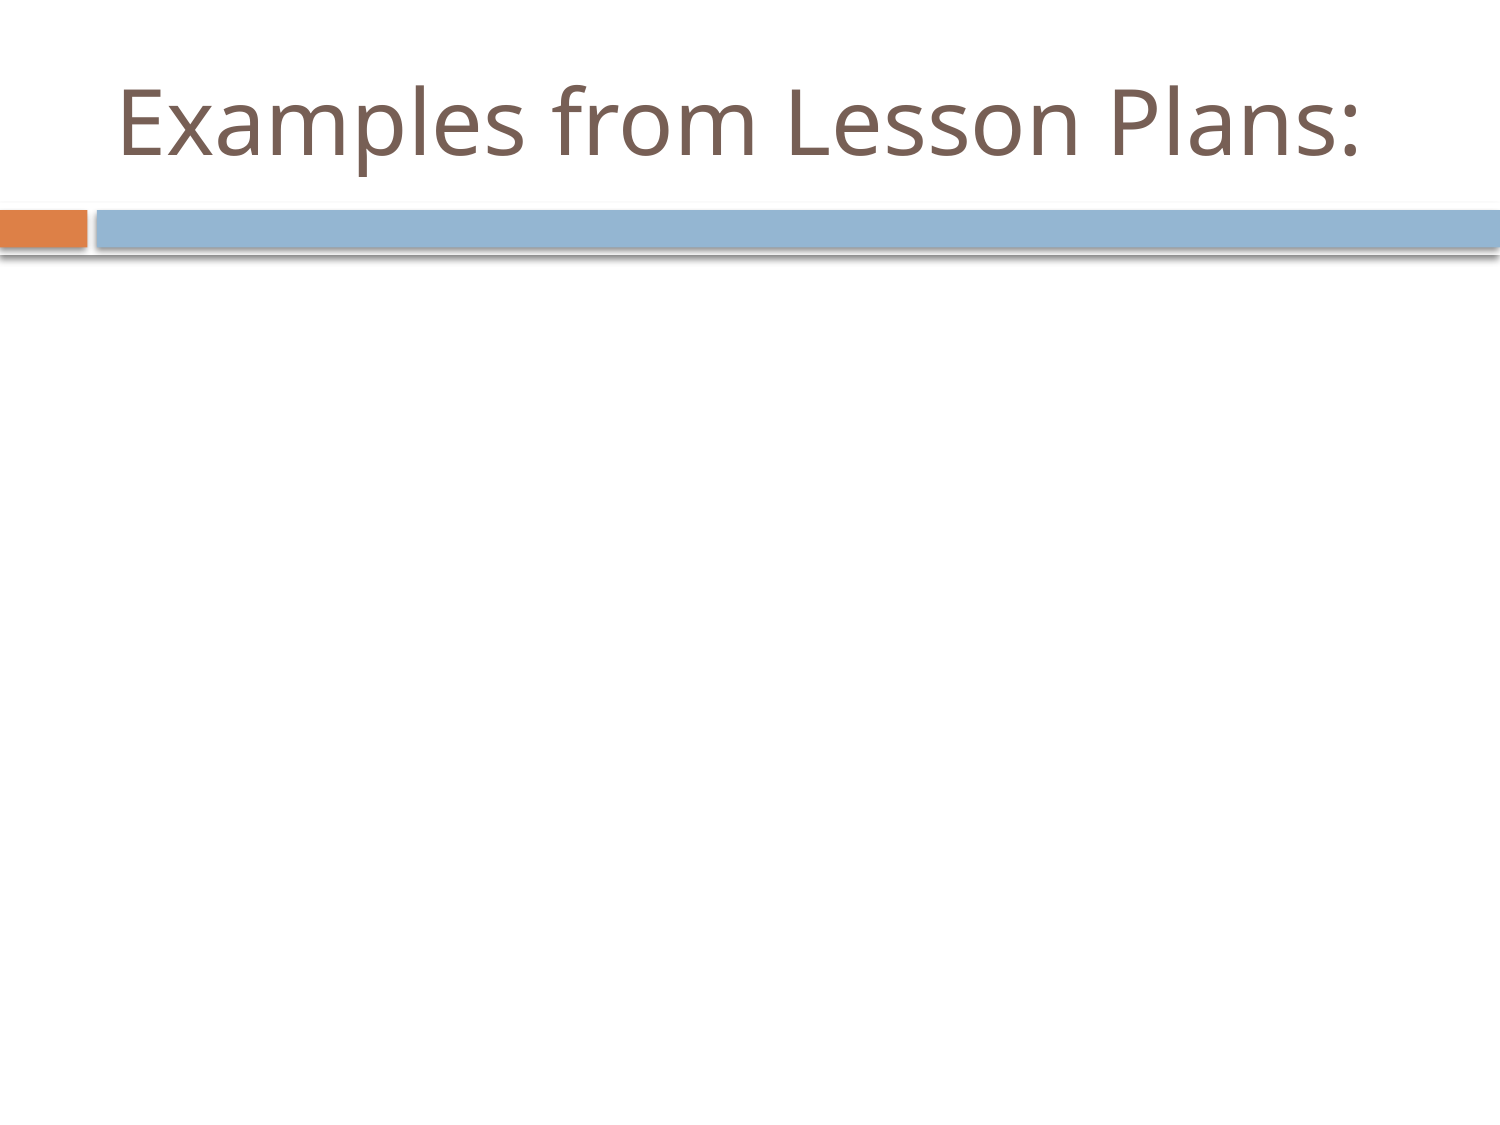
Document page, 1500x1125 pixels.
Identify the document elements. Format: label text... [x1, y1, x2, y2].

title Examples from Lesson Plans: [100, 37, 1438, 200]
